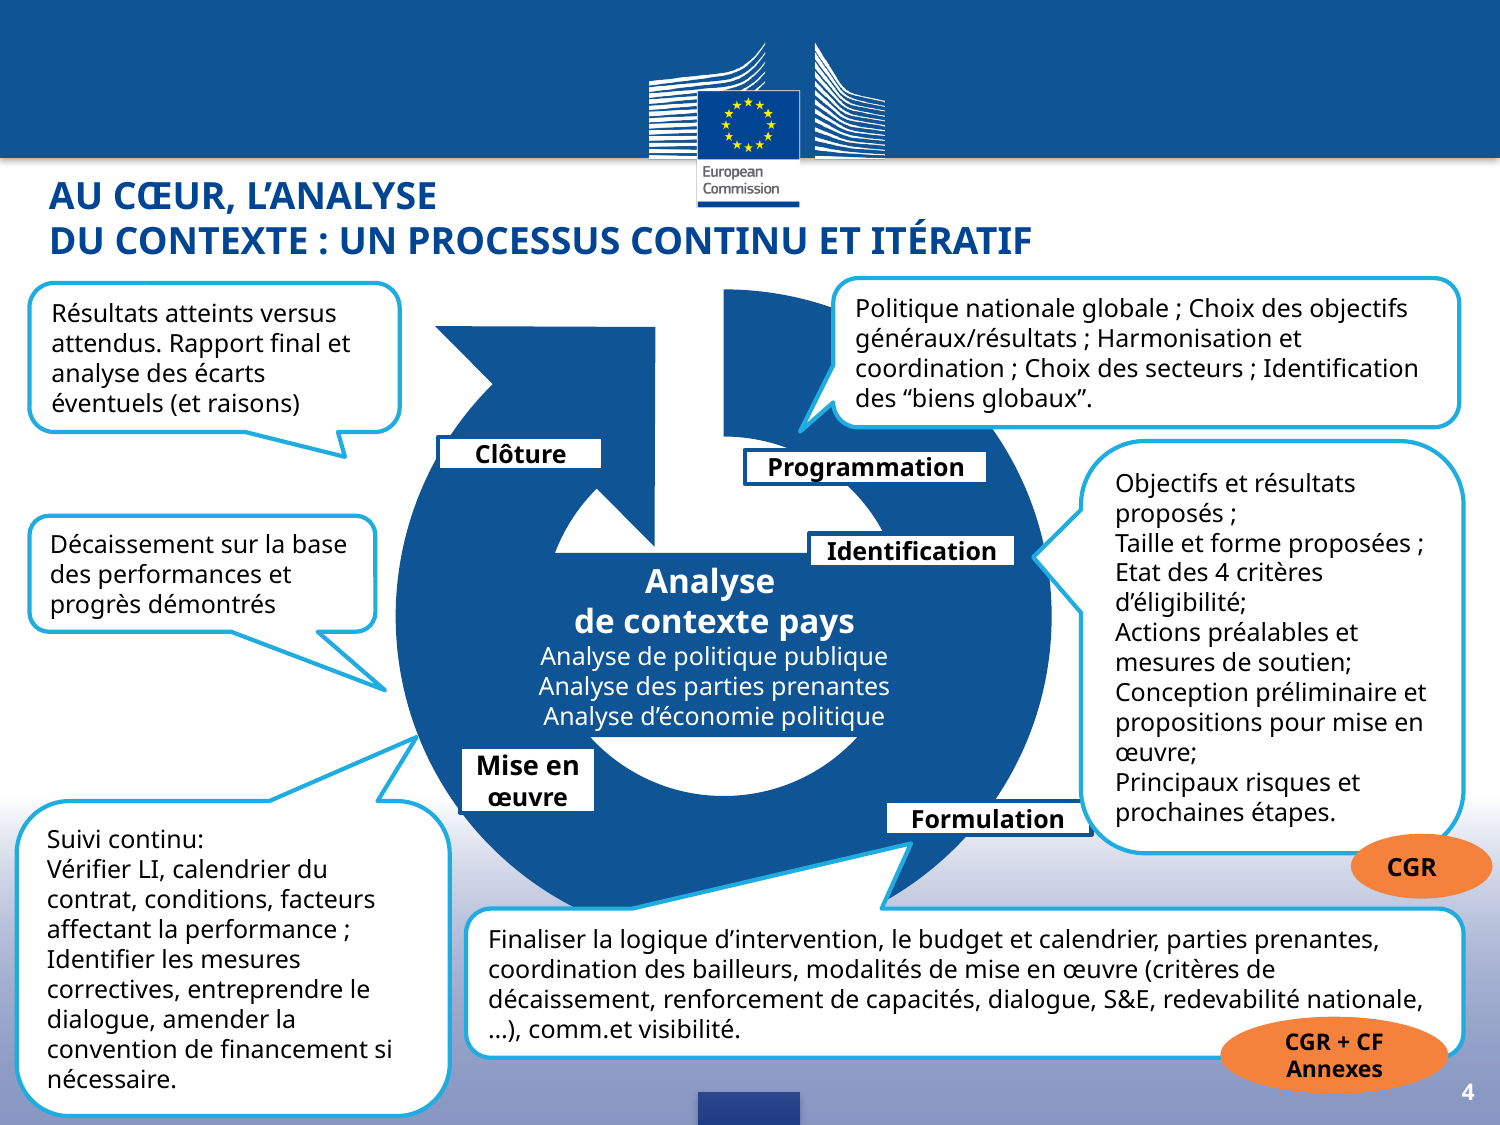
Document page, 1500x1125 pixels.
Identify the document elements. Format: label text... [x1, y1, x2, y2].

text_box Finaliser la logique d’intervention, le budget et calendrier, parties prenantes, coordination des bailleurs, modalités de mise en œuvre (critères de décaissement, renforcement de capacités, dialogue, S&E, redevabilité nationale, …), comm.et visibilité. [463, 841, 1466, 1060]
text_box [0, 796, 1224, 1125]
text_box [886, 796, 1500, 1125]
picture [649, 42, 885, 152]
text_box Analyse de contexte pays Analyse de politique publique Analyse des parties prenantes Analyse d’économie politique [484, 552, 945, 738]
text_box [395, 289, 1052, 906]
text_box Décaissement sur la base des performances et progrès démontrés [27, 513, 387, 693]
title Au cœur, l’analyse du contexte : un processus continu et itératif [33, 152, 1422, 281]
slide_number 4 [1139, 1070, 1491, 1125]
text_box Suivi continu: Vérifier LI, calendrier du contrat, conditions, facteurs affectant la performance ; Identifier les mesures correctives, entreprendre le dialogue, amender la convention de financement si nécessaire. [14, 735, 452, 1119]
text_box Formulation [883, 799, 1094, 837]
text_box Identification [807, 531, 1018, 569]
text_box CGR + CF Annexes [1218, 1014, 1451, 1096]
text_box Programmation [743, 448, 990, 486]
text_box Clôture [436, 435, 606, 473]
text_box Mise en œuvre [458, 745, 598, 815]
text_box Objectifs et résultats proposés ; Taille et forme proposées ; Etat des 4 critères d’éligibilité; Actions préalables et mesures de soutien; Conception préliminaire et propositions pour mise en œuvre; Principaux risques et prochaines étapes. [1031, 438, 1466, 856]
text_box CGR [1348, 831, 1495, 901]
text_box Résultats atteints versus attendus. Rapport final et analyse des écarts éventuels (et raisons) [27, 281, 402, 459]
text_box Politique nationale globale ; Choix des objectifs généraux/résultats ; Harmonisation et coordination ; Choix des secteurs ; Identification des “biens globaux”. [798, 276, 1462, 434]
